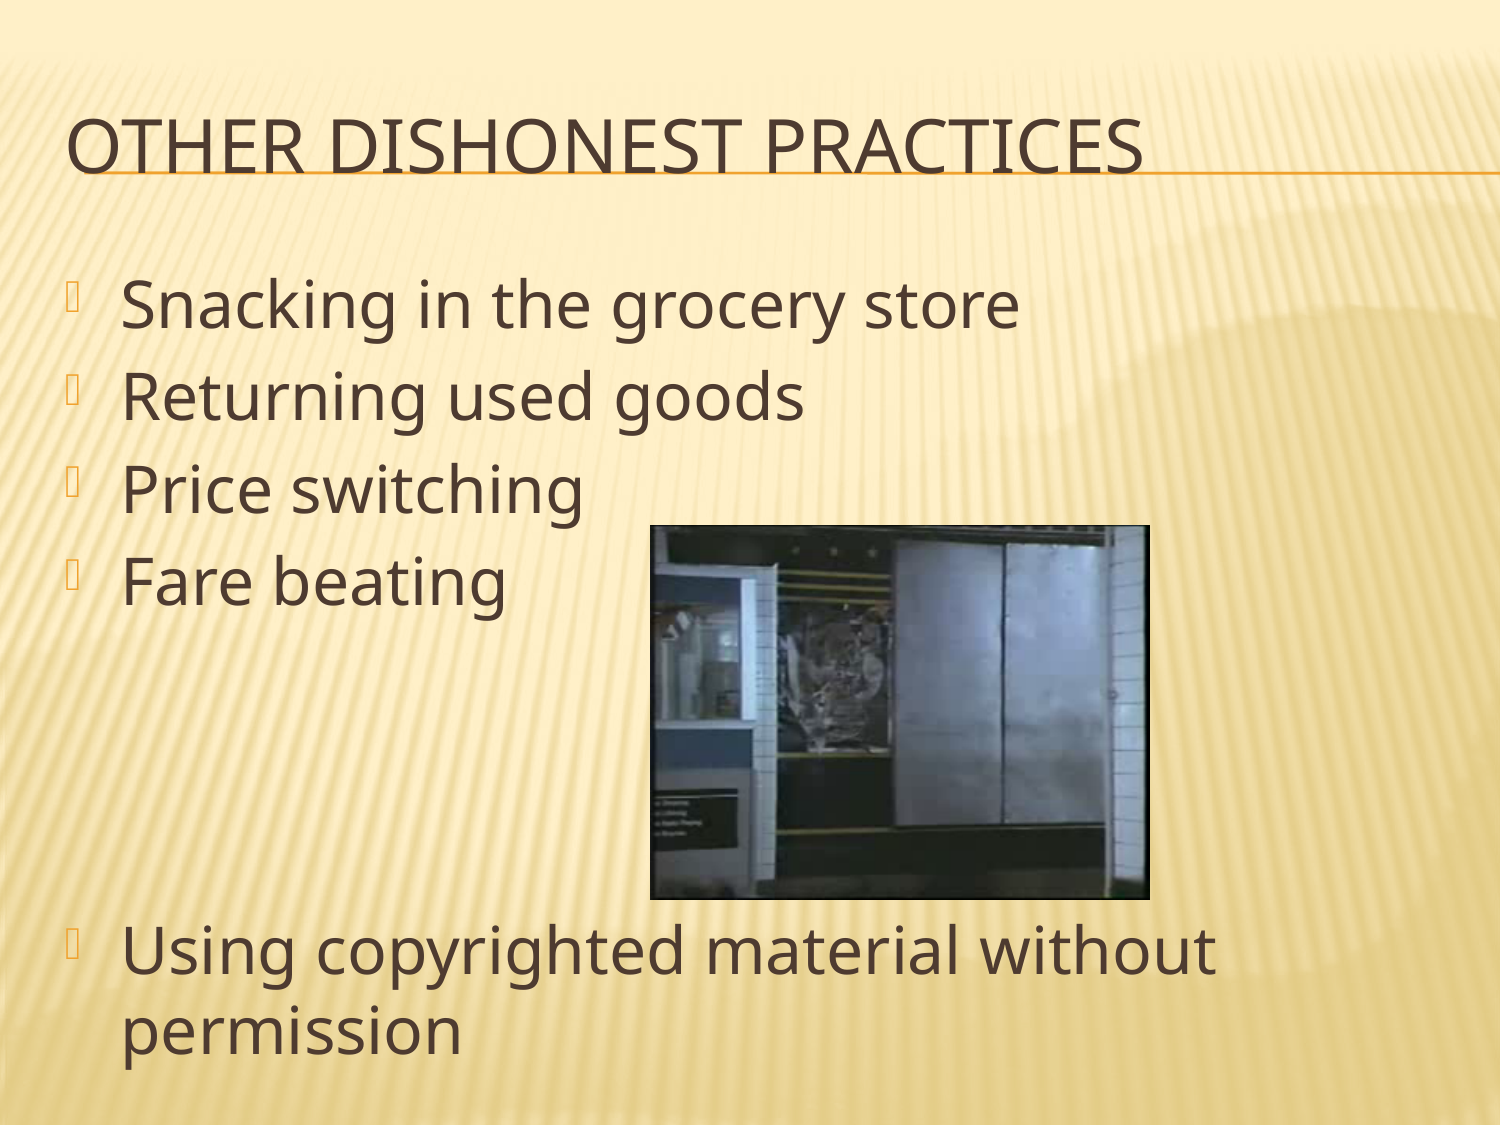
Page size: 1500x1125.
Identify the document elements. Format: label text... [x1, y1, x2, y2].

list Snacking in the grocery store Returning used goods Price switching Fare beating Using copyrighted material without permission [50, 254, 1475, 1075]
title Other dishonest practices [50, 75, 1475, 213]
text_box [649, 524, 1151, 901]
